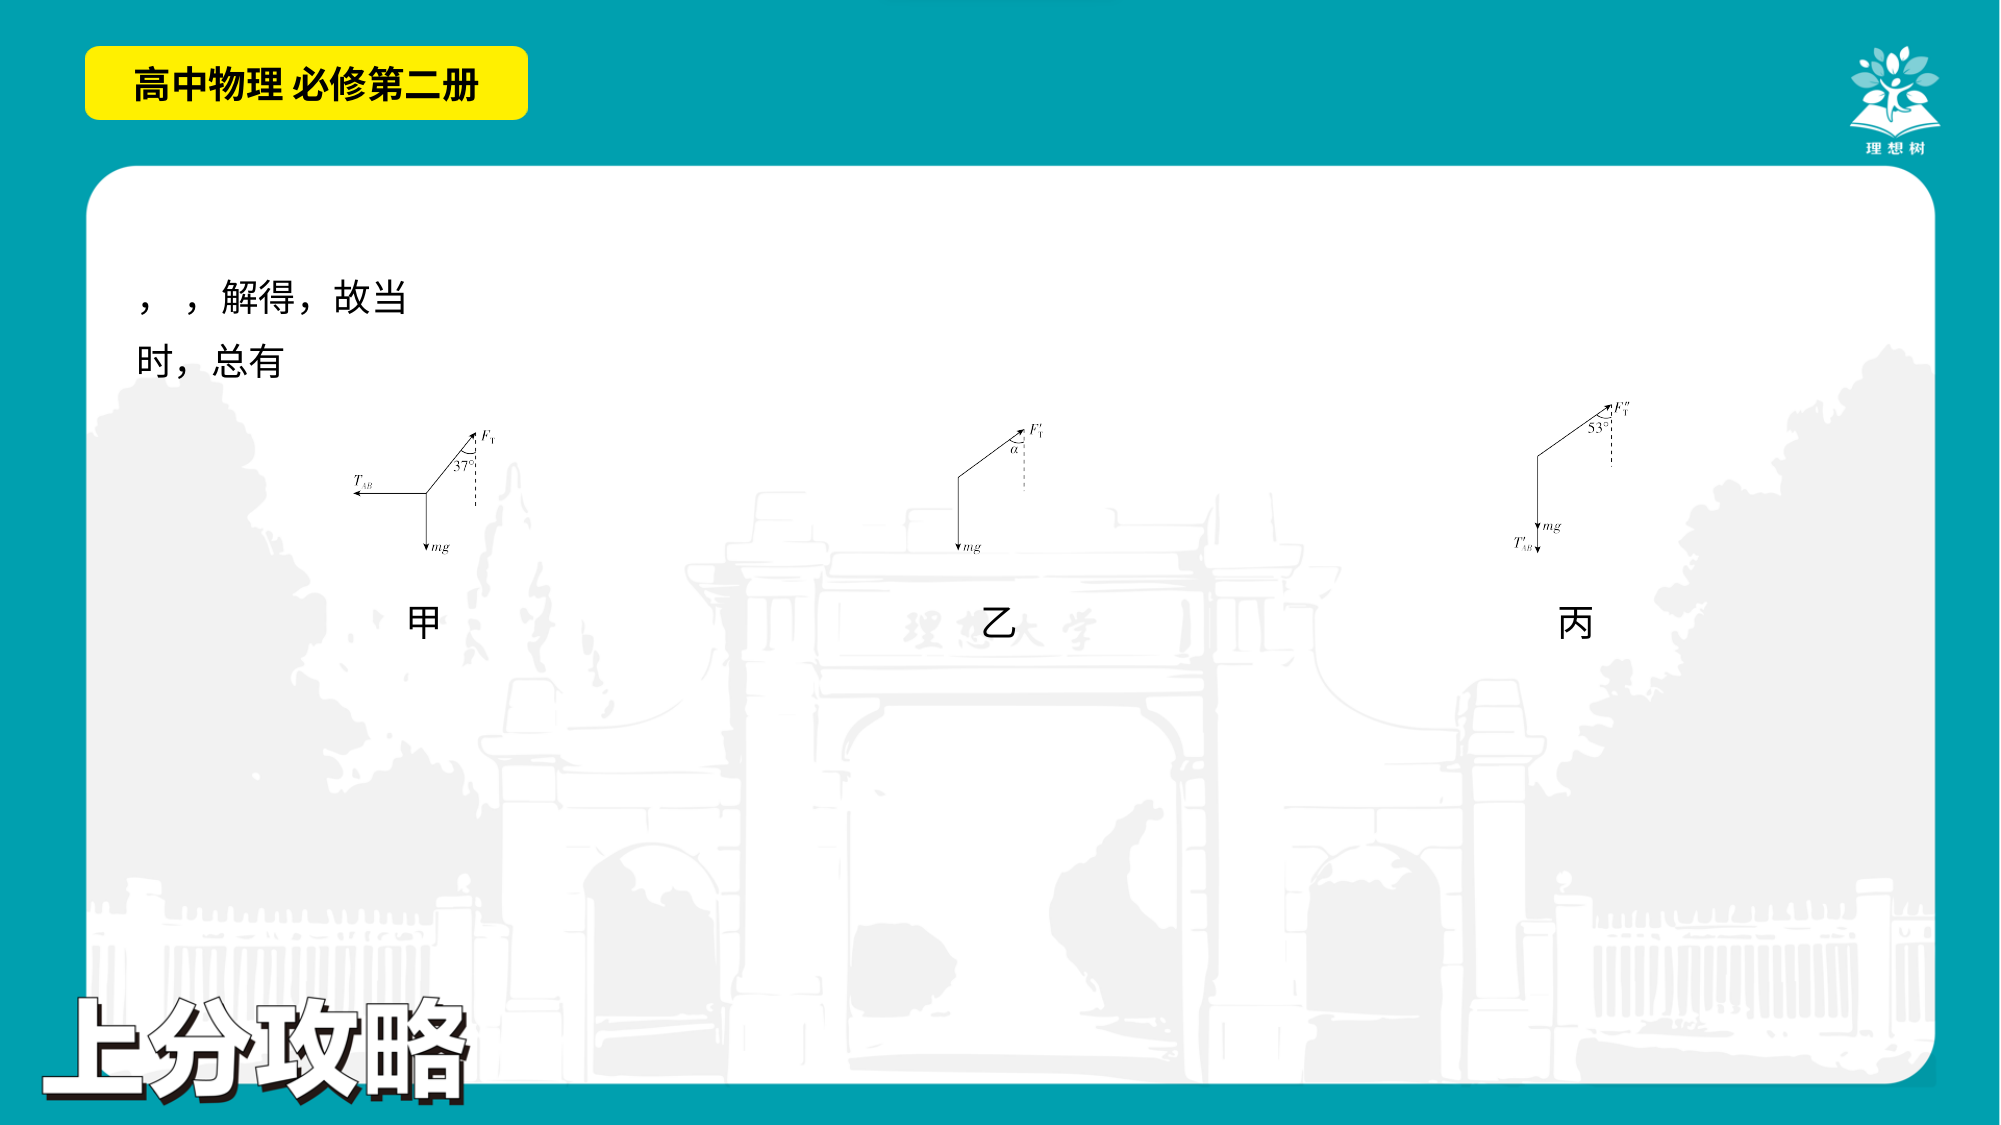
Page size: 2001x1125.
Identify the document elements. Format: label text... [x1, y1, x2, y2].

text_box 乙 [975, 576, 1023, 637]
text_box 甲 [401, 576, 448, 637]
text_box 丙 [1553, 576, 1600, 637]
picture [0, 0, 2000, 1125]
